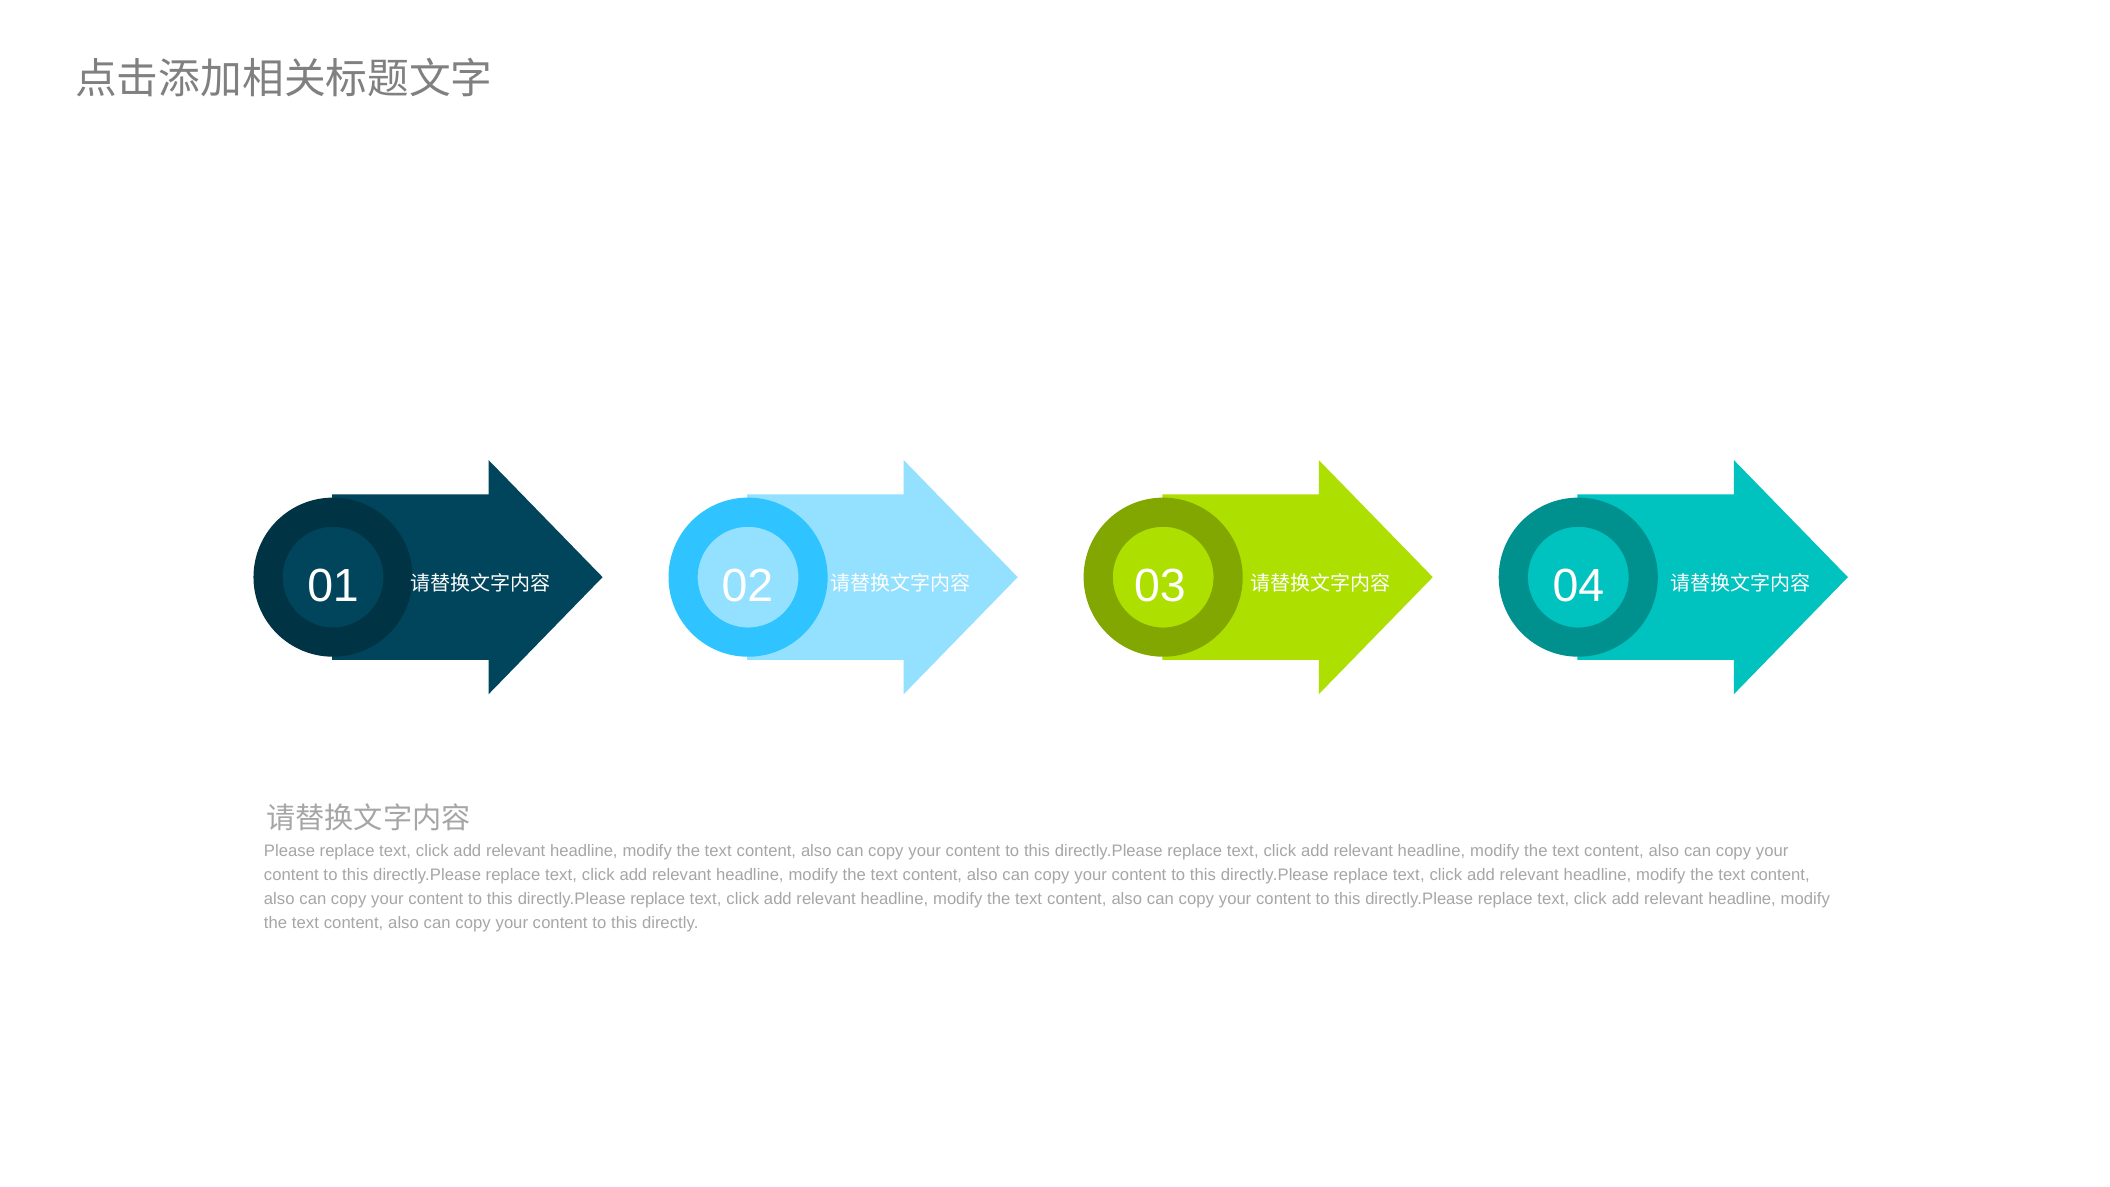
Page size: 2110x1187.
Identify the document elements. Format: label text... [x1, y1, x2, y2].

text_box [263, 793, 1846, 933]
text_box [682, 460, 1018, 695]
text_box 点击添加相关标题文字 [59, 44, 563, 107]
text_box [267, 460, 603, 695]
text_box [1513, 460, 1848, 695]
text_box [1098, 460, 1433, 695]
